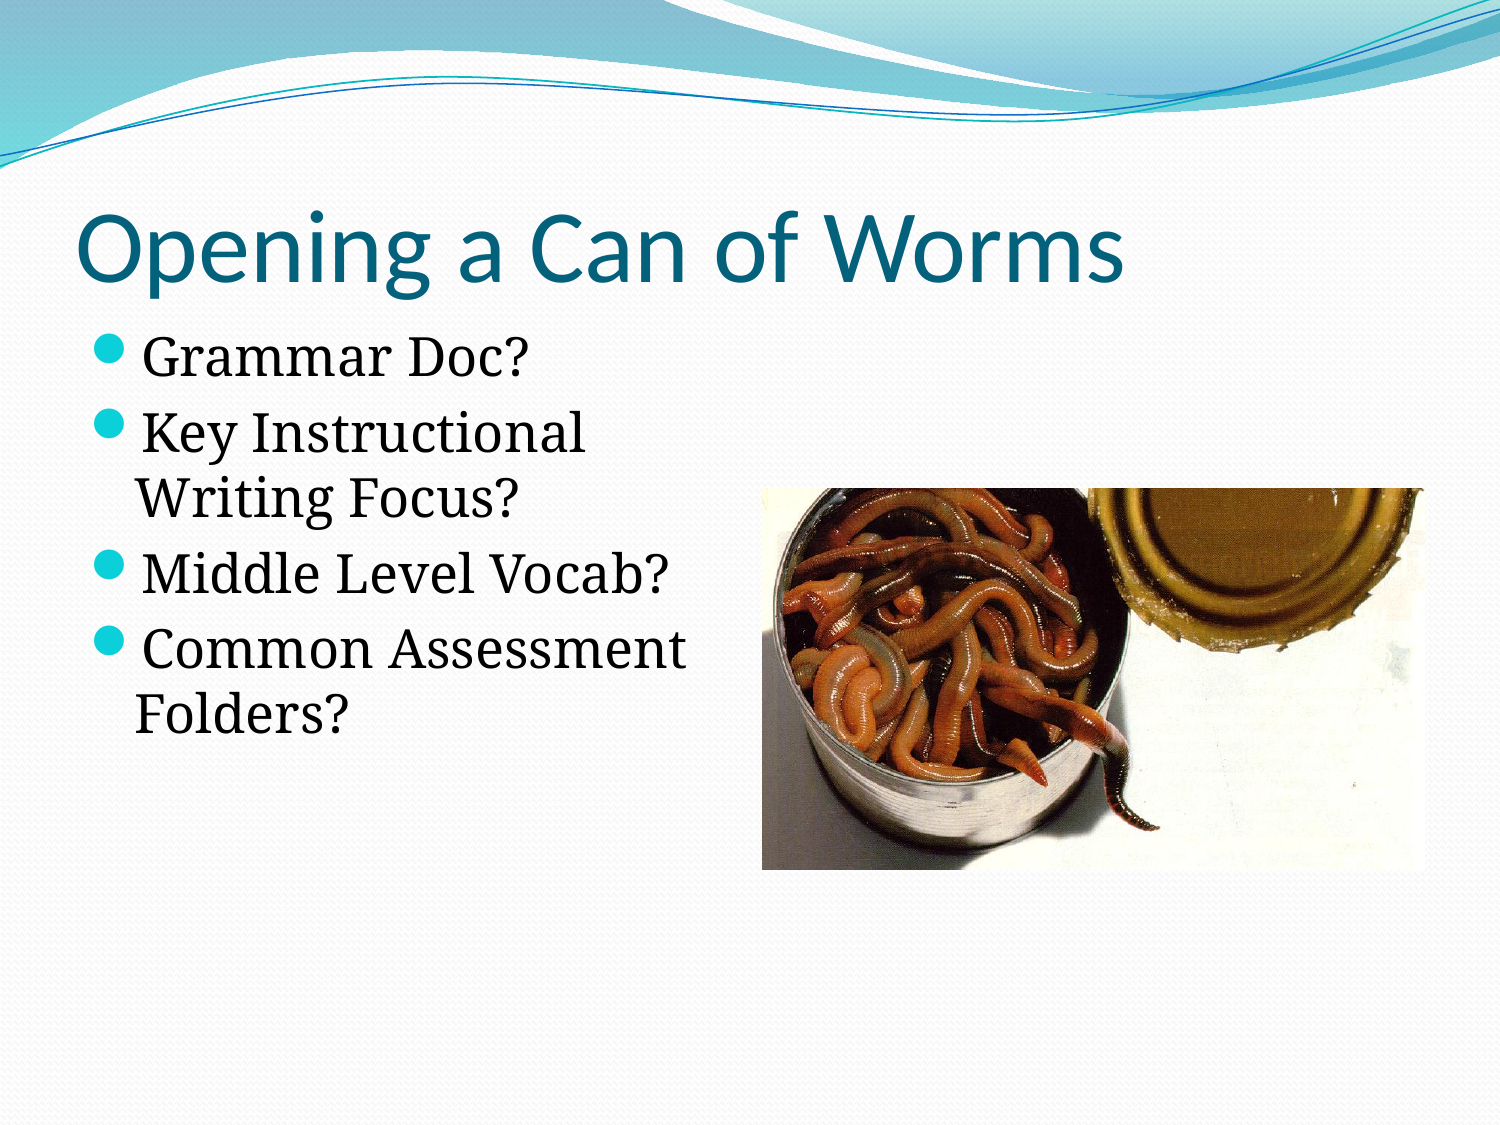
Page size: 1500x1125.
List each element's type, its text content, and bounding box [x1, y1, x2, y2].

title Opening a Can of Worms [75, 115, 1425, 303]
list Grammar Doc? Key Instructional Writing Focus? Middle Level Vocab? Common Assessment Folders? [75, 314, 738, 1043]
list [762, 488, 1426, 870]
